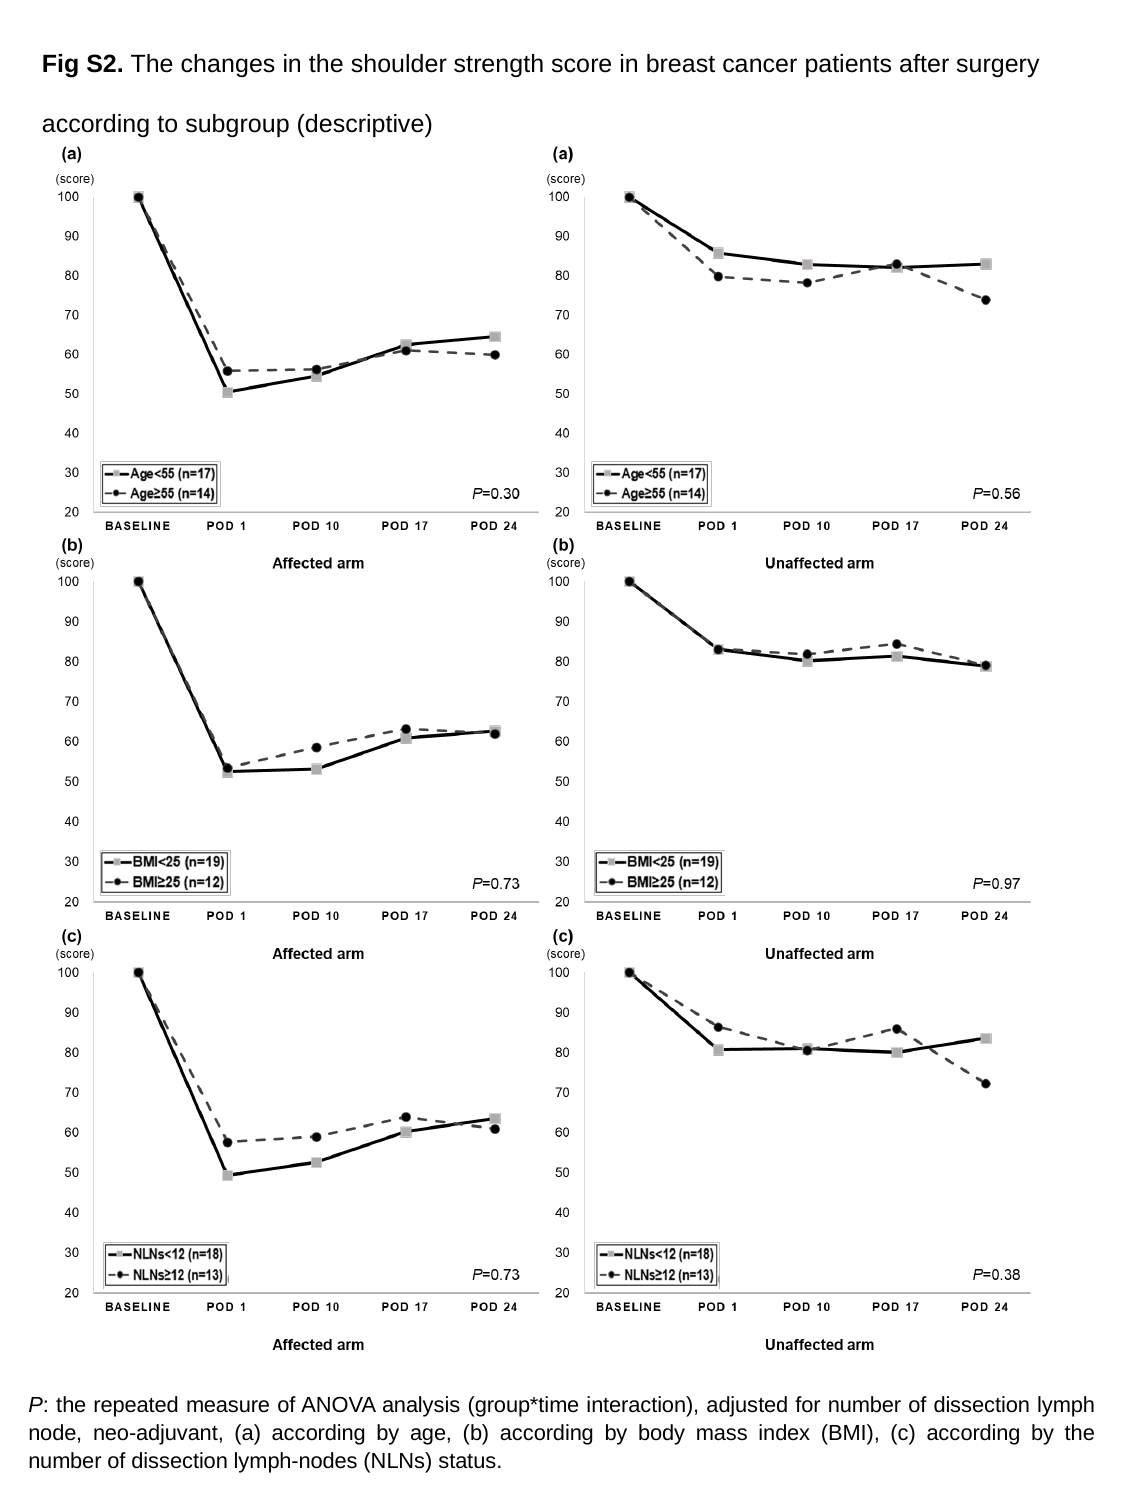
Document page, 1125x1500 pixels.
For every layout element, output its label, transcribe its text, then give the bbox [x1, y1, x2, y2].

text_box P: the repeated measure of ANOVA analysis (group*time interaction), adjusted for number of dissection lymph node, neo-adjuvant, (a) according by age, (b) according by body mass index (BMI), (c) according by the number of dissection lymph-nodes (NLNs) status. [13, 1381, 1112, 1481]
text_box Fig S2. The changes in the shoulder strength score in breast cancer patients after surgery according to subgroup (descriptive) [27, 10, 1098, 145]
picture [47, 137, 1042, 1363]
